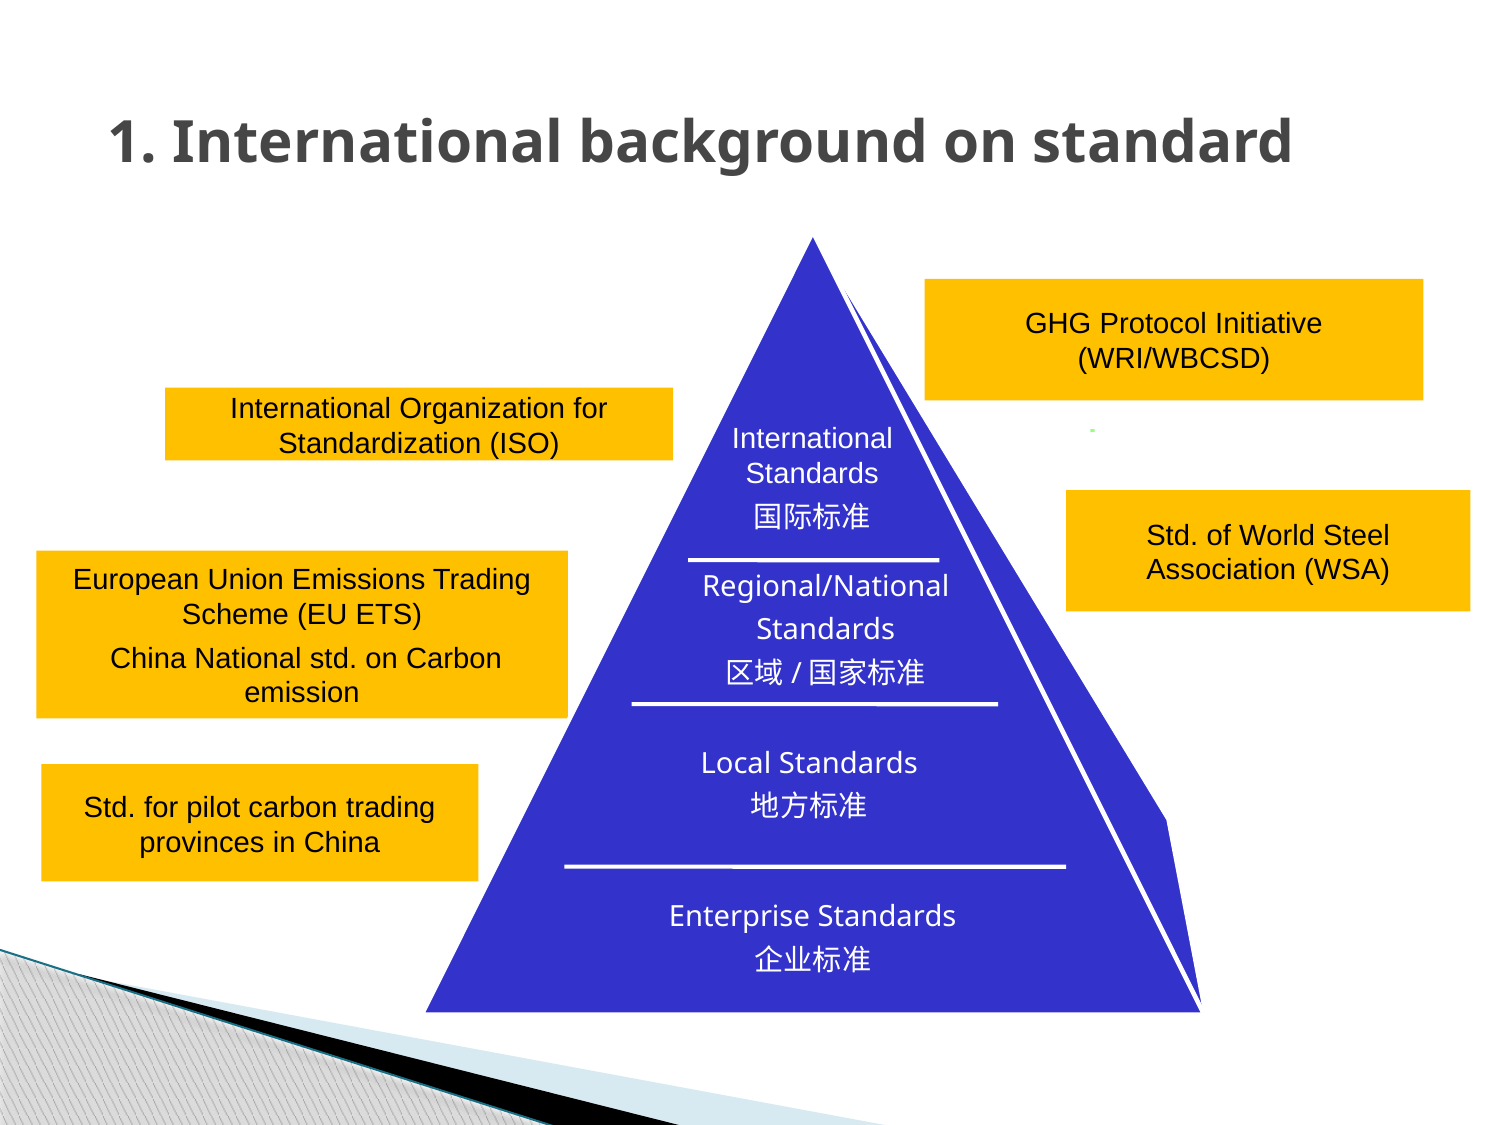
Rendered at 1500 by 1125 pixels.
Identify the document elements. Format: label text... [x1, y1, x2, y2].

text_box Local Standards 地方标准 [632, 739, 987, 809]
text_box International Organization for Standardization (ISO) [165, 387, 674, 461]
title 1. International background on standard [75, 45, 1425, 233]
text_box Std. for pilot carbon trading provinces in China [41, 764, 479, 882]
text_box [823, 250, 1210, 1032]
text_box [710, 231, 915, 436]
text_box International Standards 国际标准 [700, 436, 925, 517]
text_box Regional/National Standards 区域/国家标准 [675, 562, 976, 704]
text_box Std. of World Steel Association (WSA) [1066, 490, 1471, 612]
text_box GHG Protocol Initiative (WRI/WBCSD) [924, 278, 1424, 401]
text_box [666, 326, 848, 374]
text_box Enterprise Standards 企业标准 [629, 893, 996, 983]
text_box Regional/National Standards 区域/国家标准 [675, 705, 976, 713]
text_box [419, 456, 1205, 1015]
text_box European Union Emissions Trading Scheme (EU ETS) China National std. on Carbon emission [36, 550, 568, 719]
